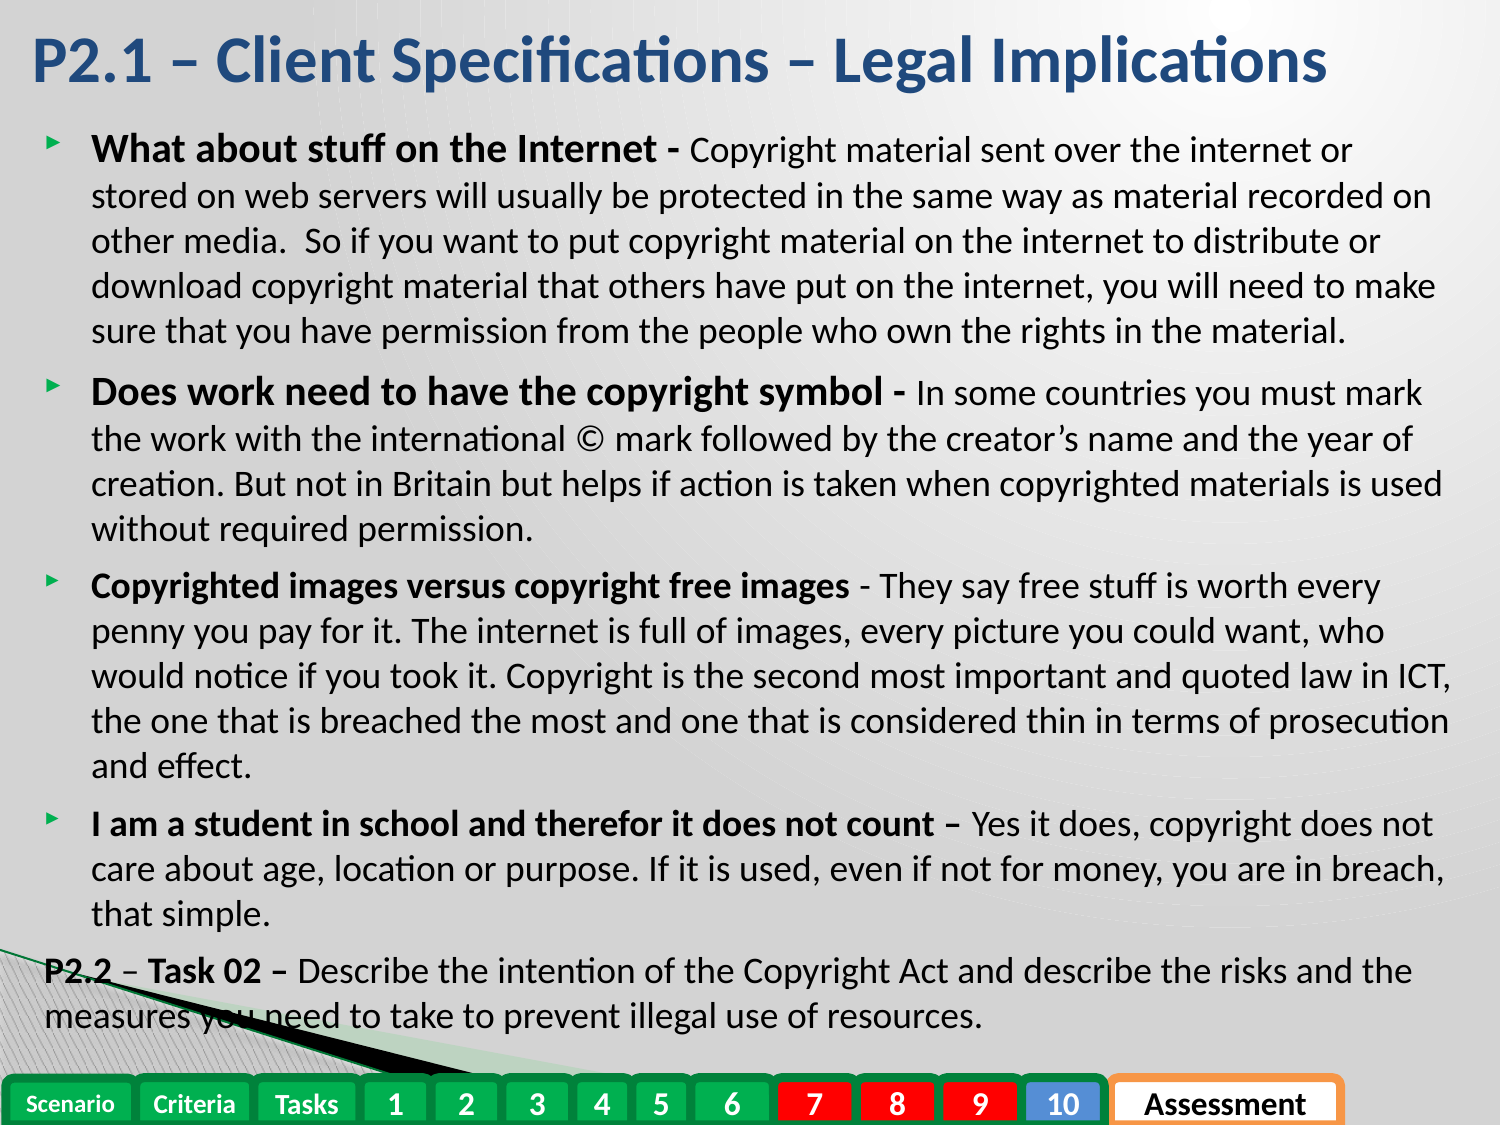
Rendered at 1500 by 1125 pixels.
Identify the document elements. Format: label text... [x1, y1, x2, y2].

list What about stuff on the Internet - Copyright material sent over the internet or stored on web servers will usually be protected in the same way as material recorded on other media. So if you want to put copyright material on the internet to distribute or download copyright material that others have put on the internet, you will need to make sure that you have permission from the people who own the rights in the material. Does work need to have the copyright symbol - In some countries you must mark the work with the international © mark followed by the creator’s name and the year of creation. But not in Britain but helps if action is taken when copyrighted materials is used without required permission. Copyrighted images versus copyright free images - They say free stuff is worth every penny you pay for it. The internet is full of images, every picture you could want, who would notice if you took it. Copyright is the second most important and quoted law in ICT, the one that is breached the most and one that is considered thin in terms of prosecution and effect. I am a student in school and therefor it does not count – Yes it does, copyright does not care about age, location or purpose. If it is used, even if not for money, you are in breach, that simple. P2.2 – Task 02 – Describe the intention of the Copyright Act and describe the risks and the measures you need to take to prevent illegal use of resources. [29, 113, 1471, 1007]
text_box P2.1 – Client Specifications – Legal Implications [17, 19, 1489, 94]
